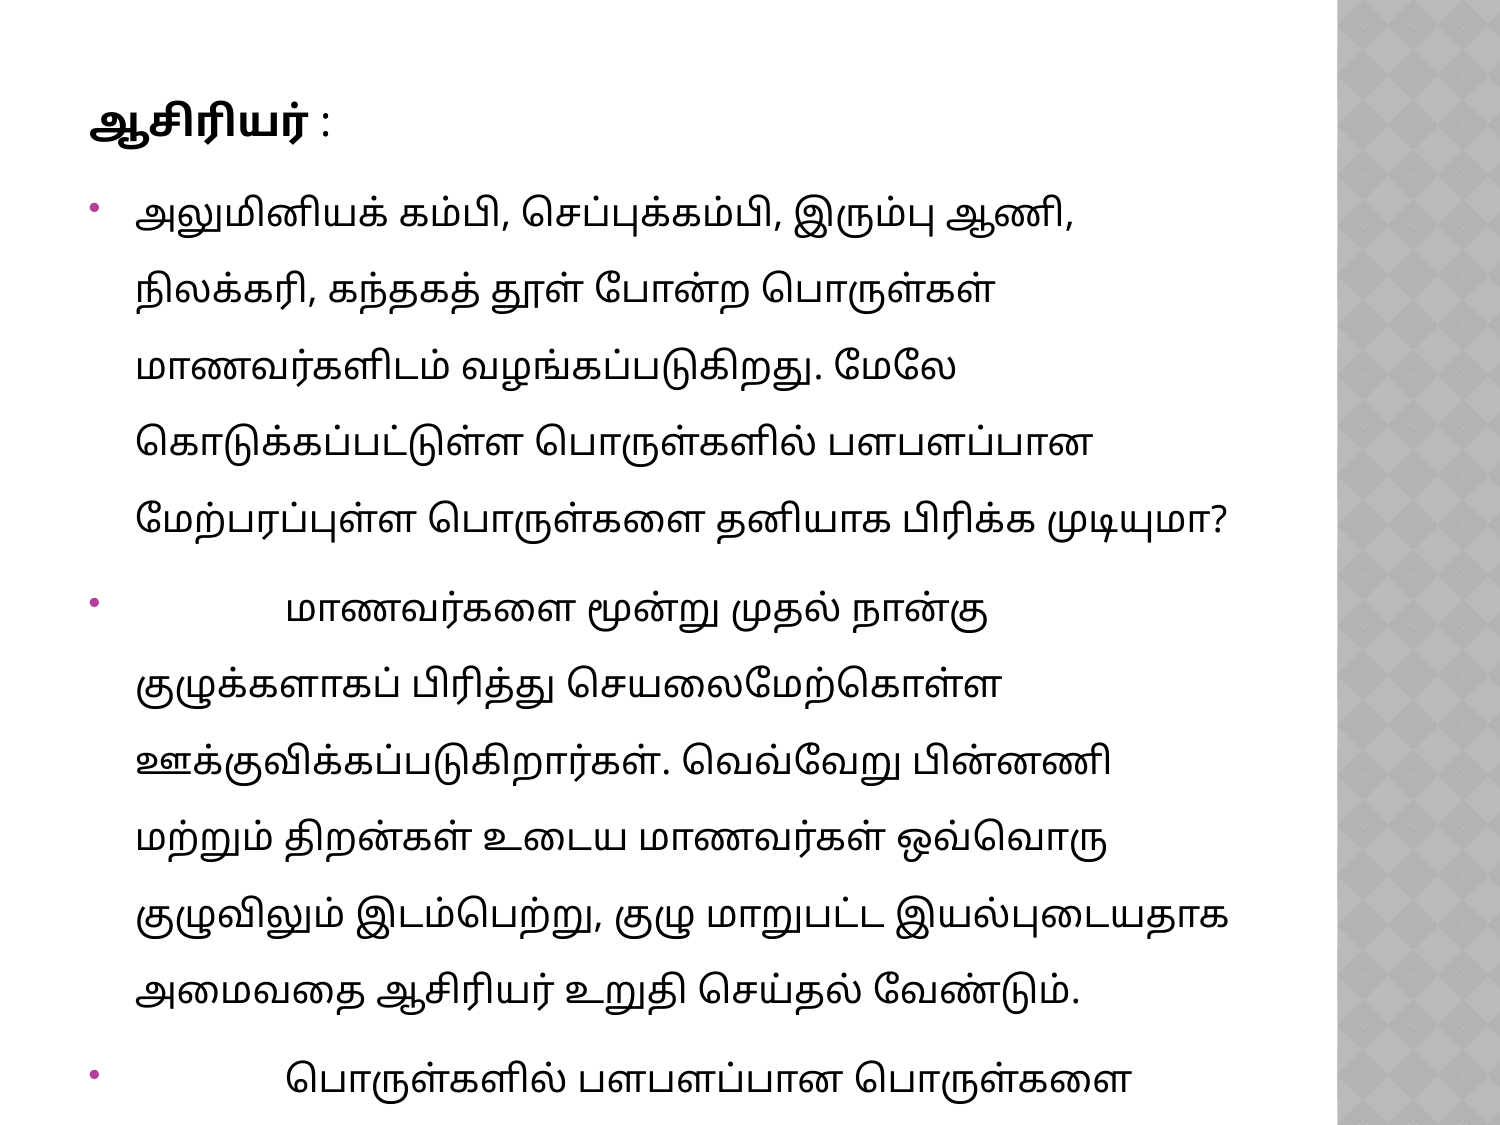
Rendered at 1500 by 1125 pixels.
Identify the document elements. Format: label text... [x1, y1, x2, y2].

list ஆசிரியர் : அலுமினியக் கம்பி, செப்புக்கம்பி, இரும்பு ஆணி, நிலக்கரி, கந்தகத் தூள் போன்ற பொருள்கள் மாணவர்களிடம் வழங்கப்படுகிறது. மேலே கொடுக்கப்பட்டுள்ள பொருள்களில் பளபளப்பான மேற்பரப்புள்ள பொருள்களை தனியாக பிரிக்க முடியுமா? மாணவர்களை மூன்று முதல் நான்கு குழுக்களாகப் பிரித்து செயலைமேற்கொள்ள ஊக்குவிக்கப்படுகிறார்கள். வெவ்வேறு பின்னணி மற்றும் திறன்கள் உடைய மாணவர்கள் ஒவ்வொரு குழுவிலும் இடம்பெற்று, குழு மாறுபட்ட இயல்புடையதாக அமைவதை ஆசிரியர் உறுதி செய்தல் வேண்டும். பொருள்களில் பளபளப்பான பொருள்களை குழு: 1 எனவும் பளபளப்பு இல்லாத அல்லது மங்கலான பொருள்களை குழு: 2 எனவும் மாணவர்கள் பிரிக்கின்றனர். [75, 50, 1263, 1100]
